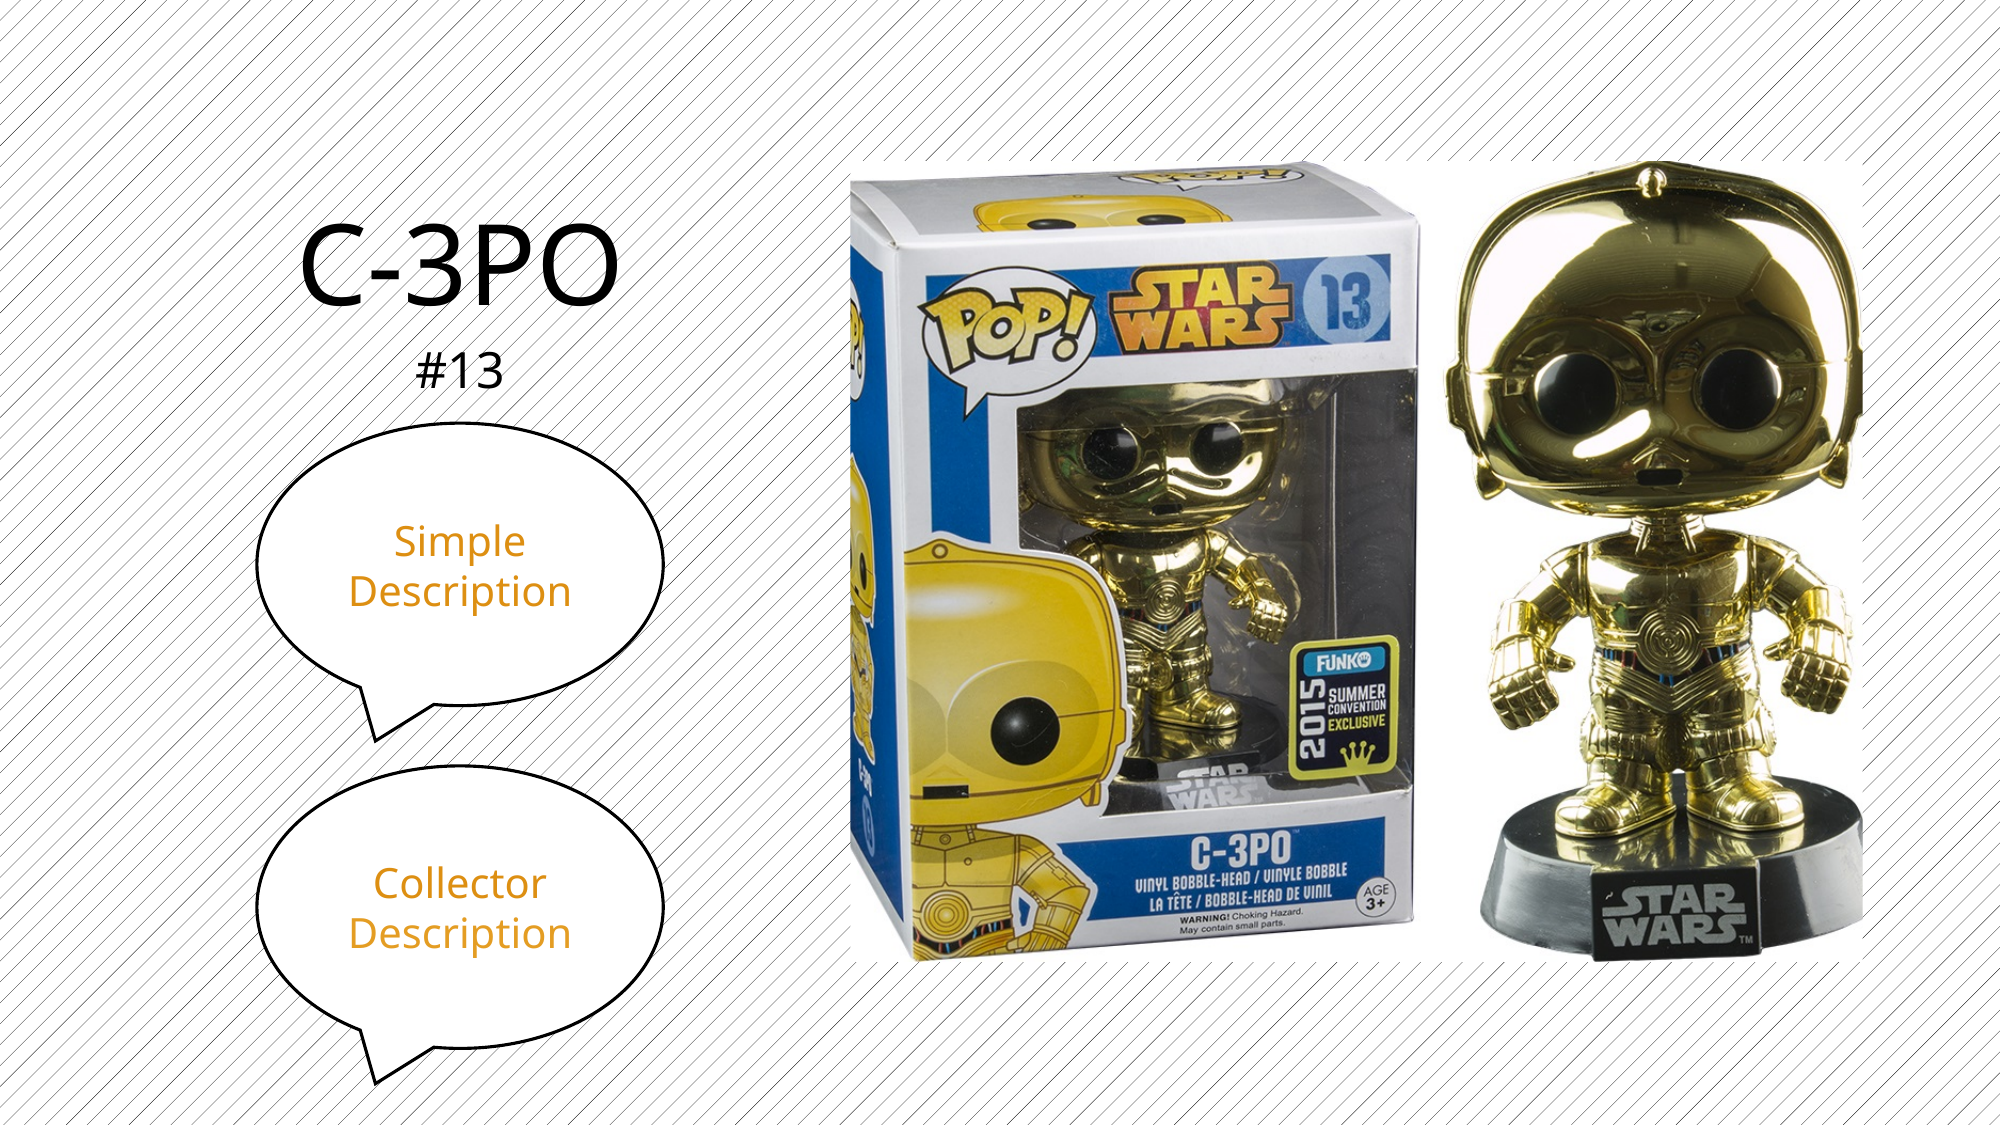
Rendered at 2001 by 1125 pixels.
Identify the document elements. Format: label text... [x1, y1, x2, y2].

picture [850, 161, 1863, 962]
text_box Simple Description [255, 422, 665, 743]
title C-3PO [137, 75, 783, 337]
list #13 [137, 337, 783, 963]
text_box Collector Description [255, 764, 665, 1086]
